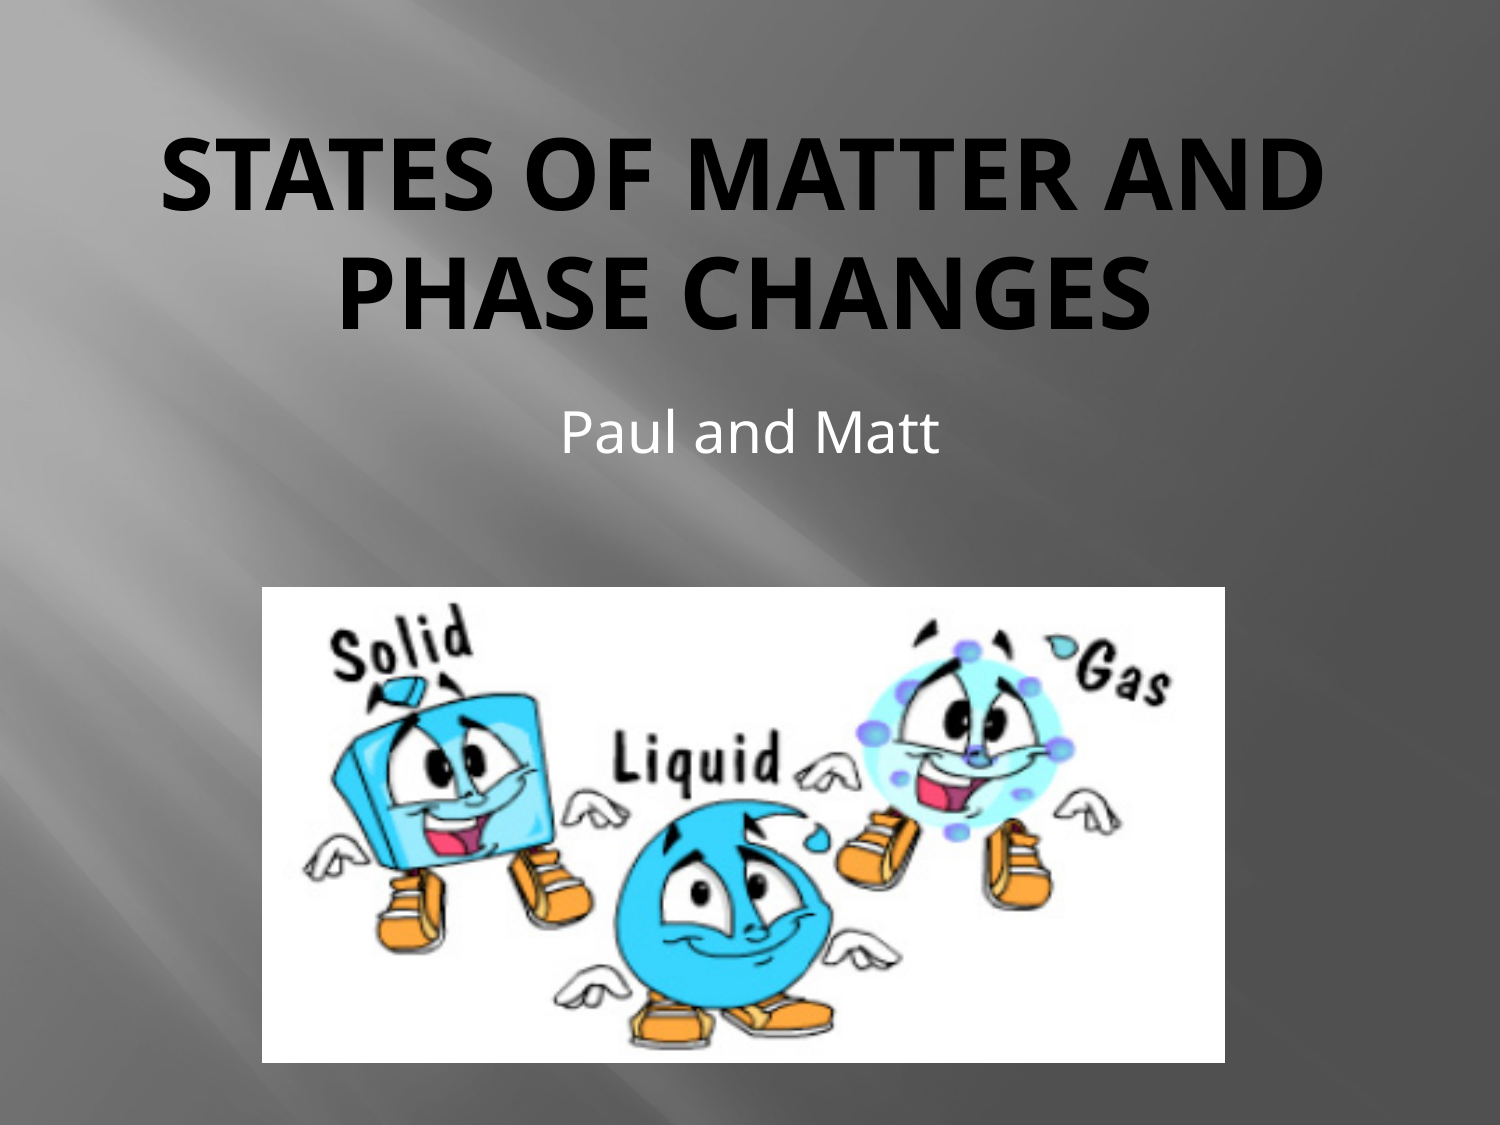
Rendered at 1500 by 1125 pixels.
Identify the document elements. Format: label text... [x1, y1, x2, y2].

subtitle Paul and Matt [225, 387, 1275, 675]
title States of matter and Phase changes [69, 50, 1420, 350]
picture [262, 587, 1226, 1063]
